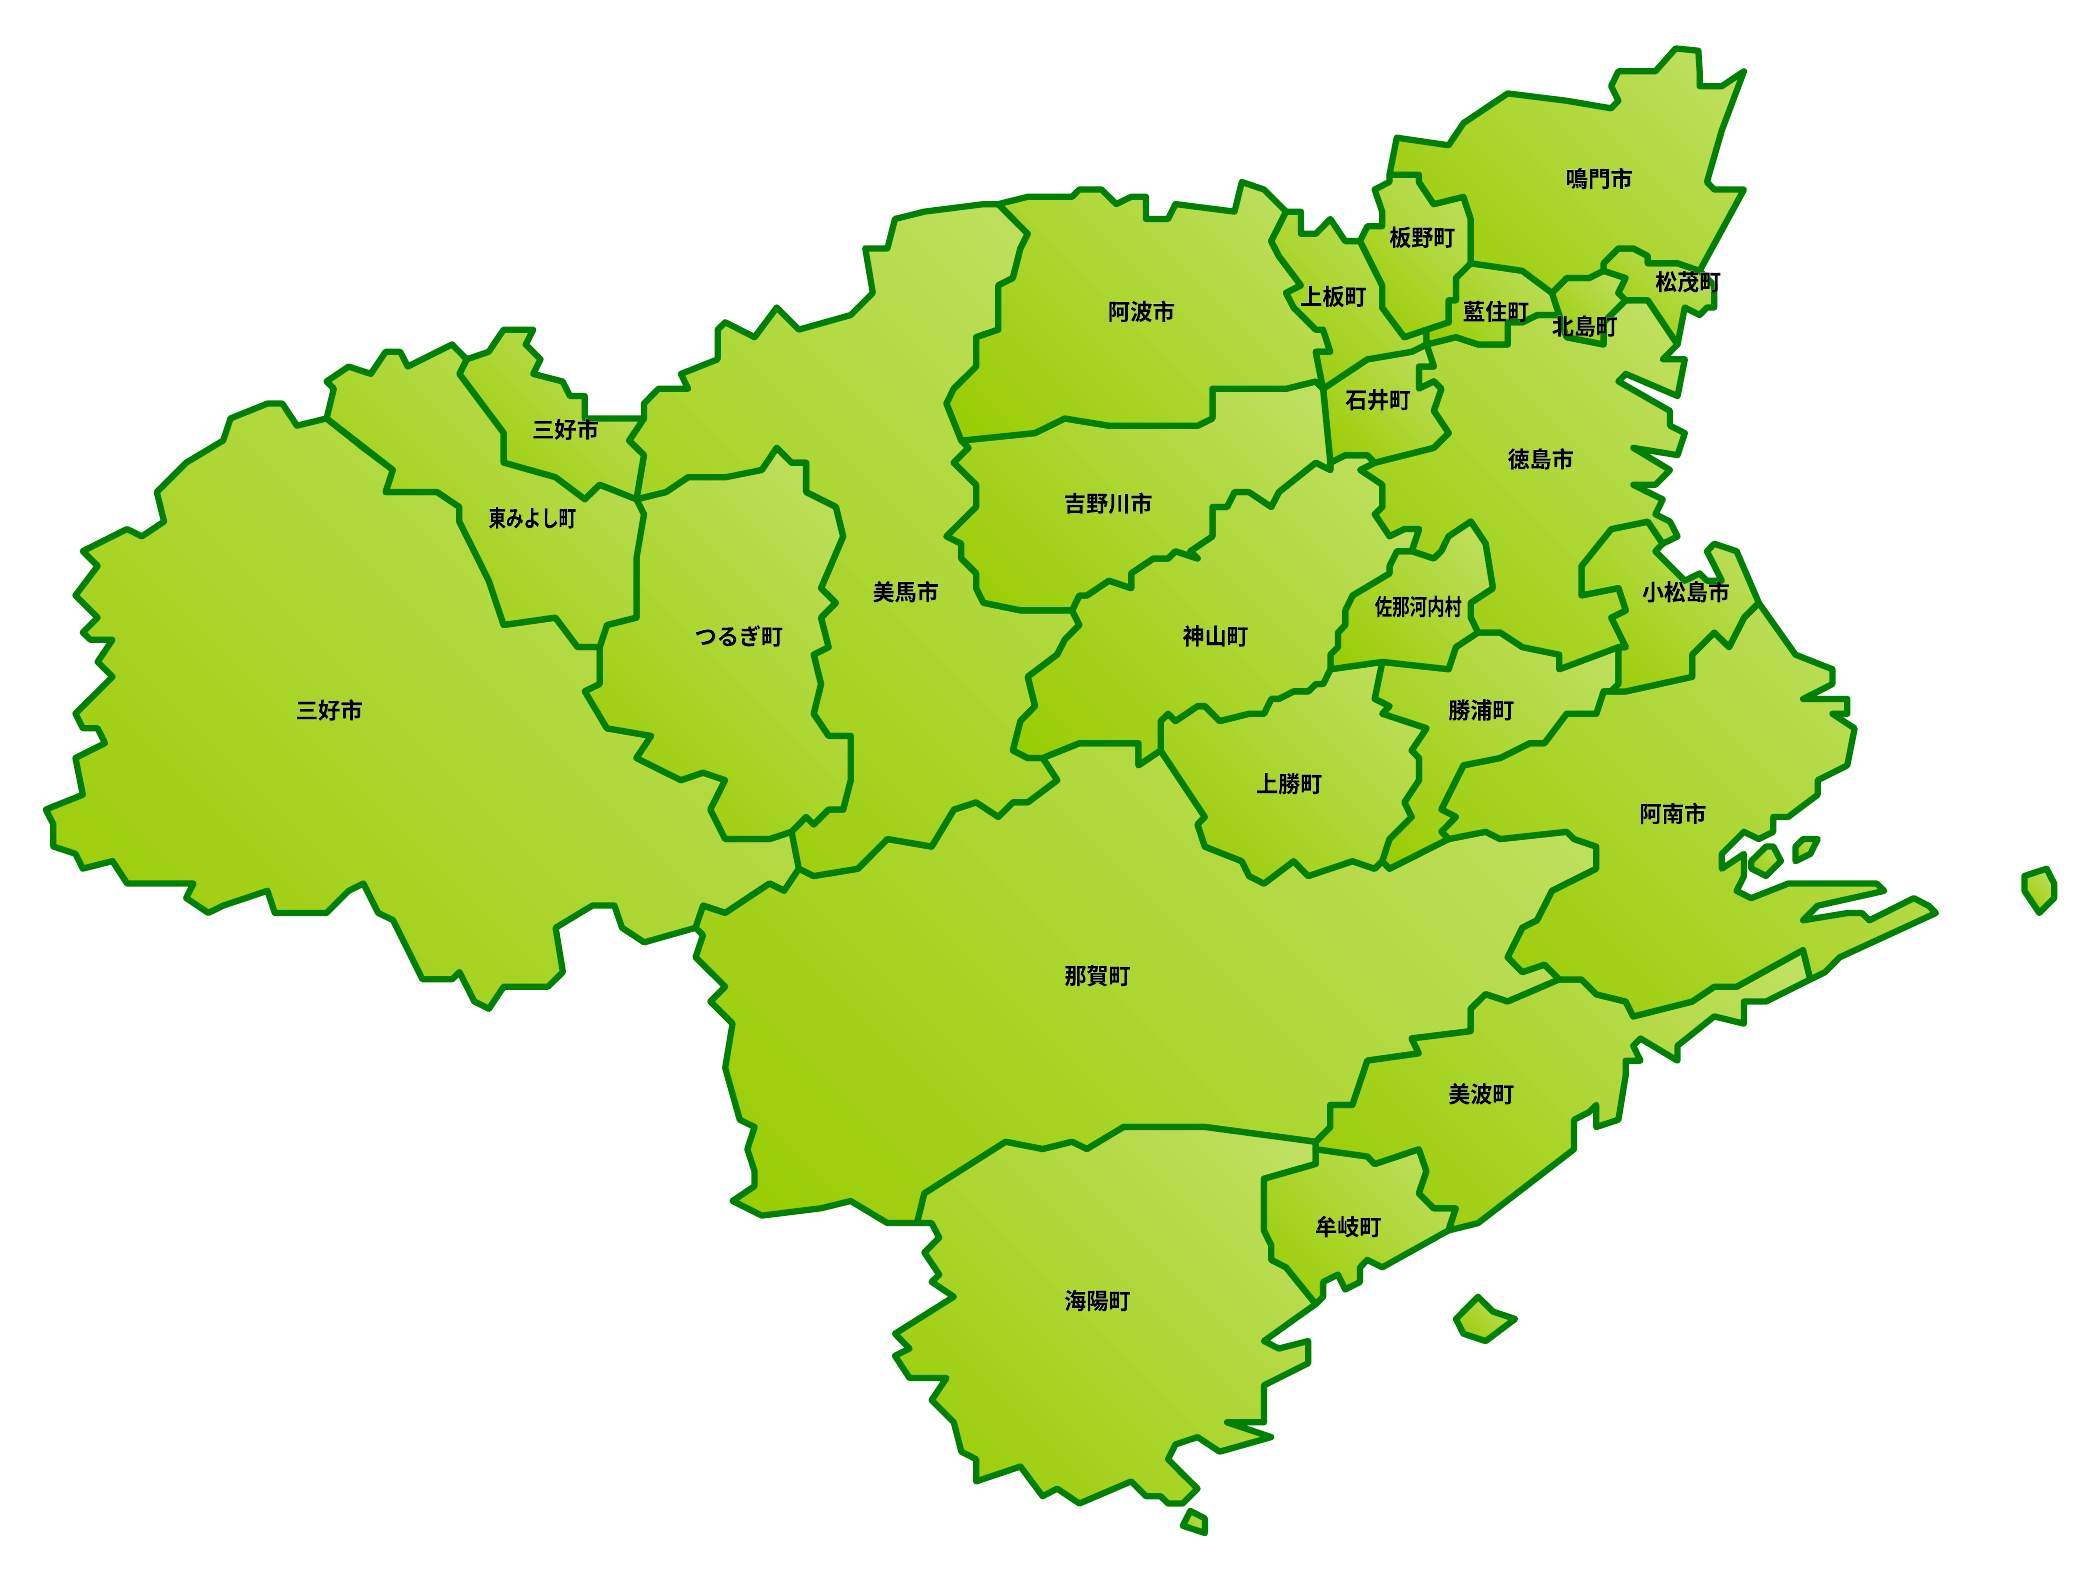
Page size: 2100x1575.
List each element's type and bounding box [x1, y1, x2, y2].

text_box [1566, 167, 1633, 190]
text_box [1064, 964, 1131, 987]
text_box [1256, 772, 1322, 795]
text_box [45, 48, 2055, 1534]
text_box [1108, 299, 1175, 323]
text_box [1463, 299, 1529, 323]
text_box [1507, 447, 1574, 470]
text_box [1300, 285, 1367, 308]
text_box [1641, 580, 1730, 603]
text_box [1551, 314, 1618, 338]
text_box [872, 580, 939, 603]
text_box [532, 417, 599, 441]
text_box [1389, 225, 1455, 249]
text_box [1374, 595, 1462, 618]
text_box [1064, 491, 1153, 515]
text_box [1182, 624, 1249, 647]
text_box [1640, 801, 1706, 825]
text_box [1448, 698, 1514, 721]
text_box [1655, 270, 1721, 293]
text_box [1315, 1215, 1382, 1238]
text_box [296, 698, 363, 721]
text_box [488, 506, 576, 530]
text_box [695, 624, 783, 647]
text_box [1345, 388, 1411, 411]
text_box [1448, 1082, 1514, 1105]
text_box [1064, 1289, 1131, 1312]
